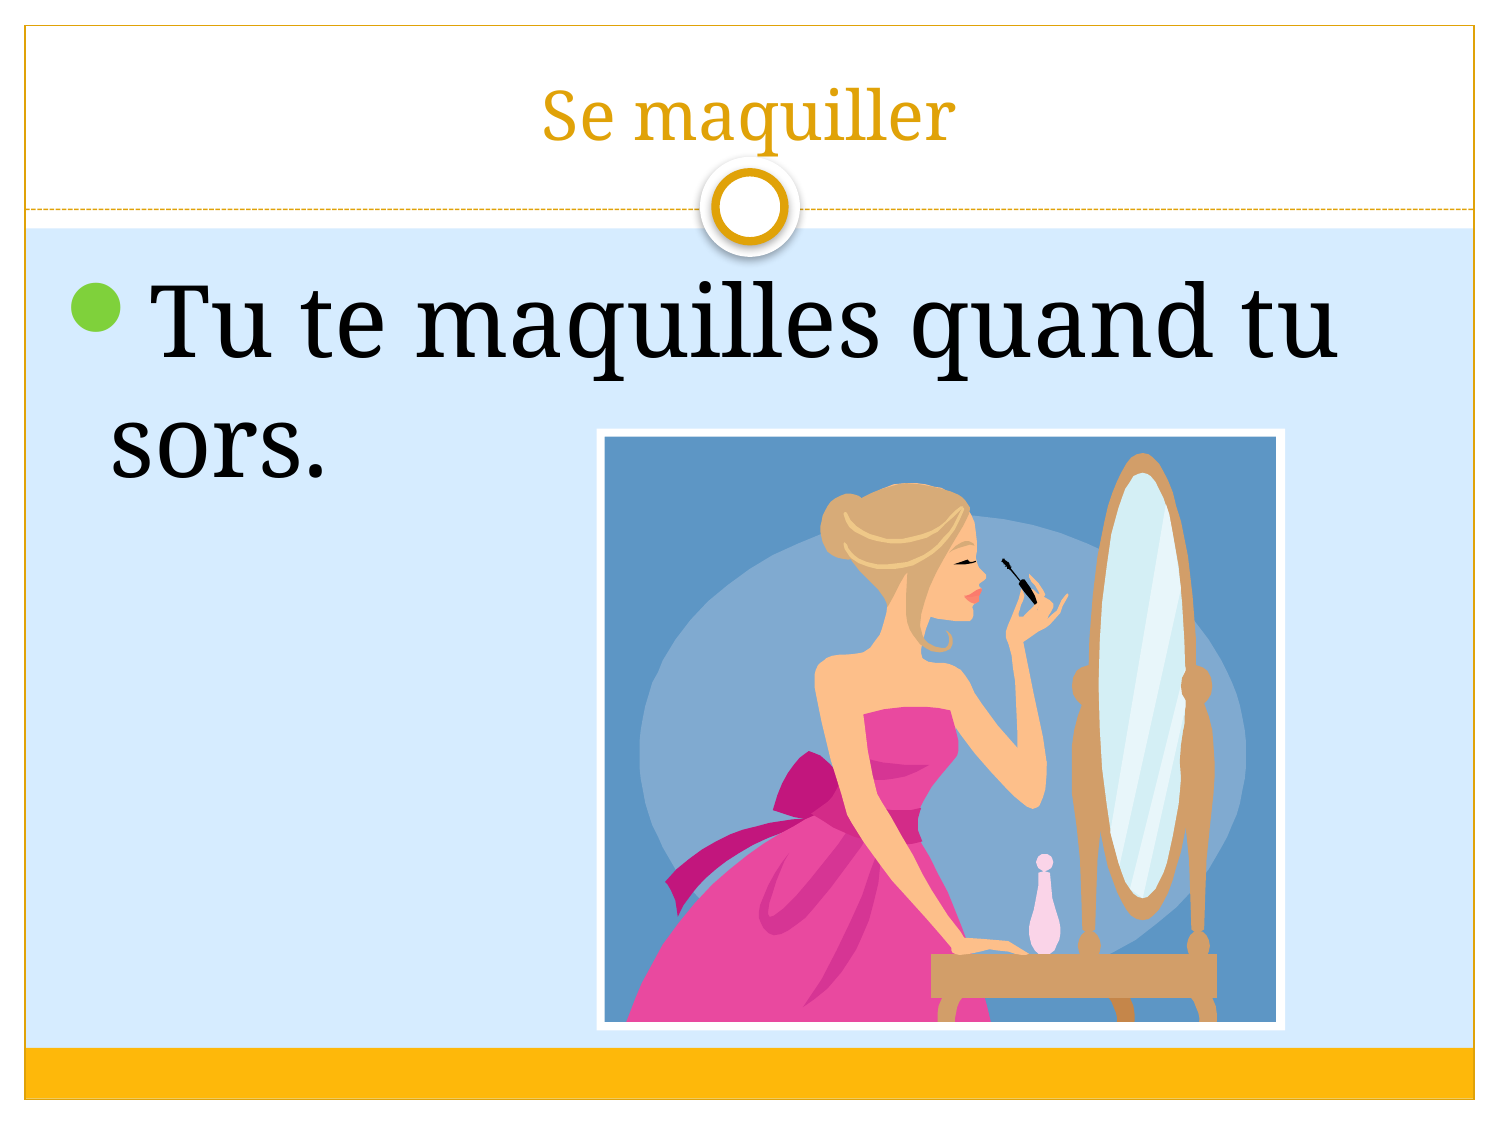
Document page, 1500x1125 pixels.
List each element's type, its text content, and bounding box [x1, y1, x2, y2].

list Tu te maquilles quand tu sors. [49, 250, 1445, 1001]
picture [594, 425, 1288, 1033]
title Se maquiller [49, 37, 1450, 162]
